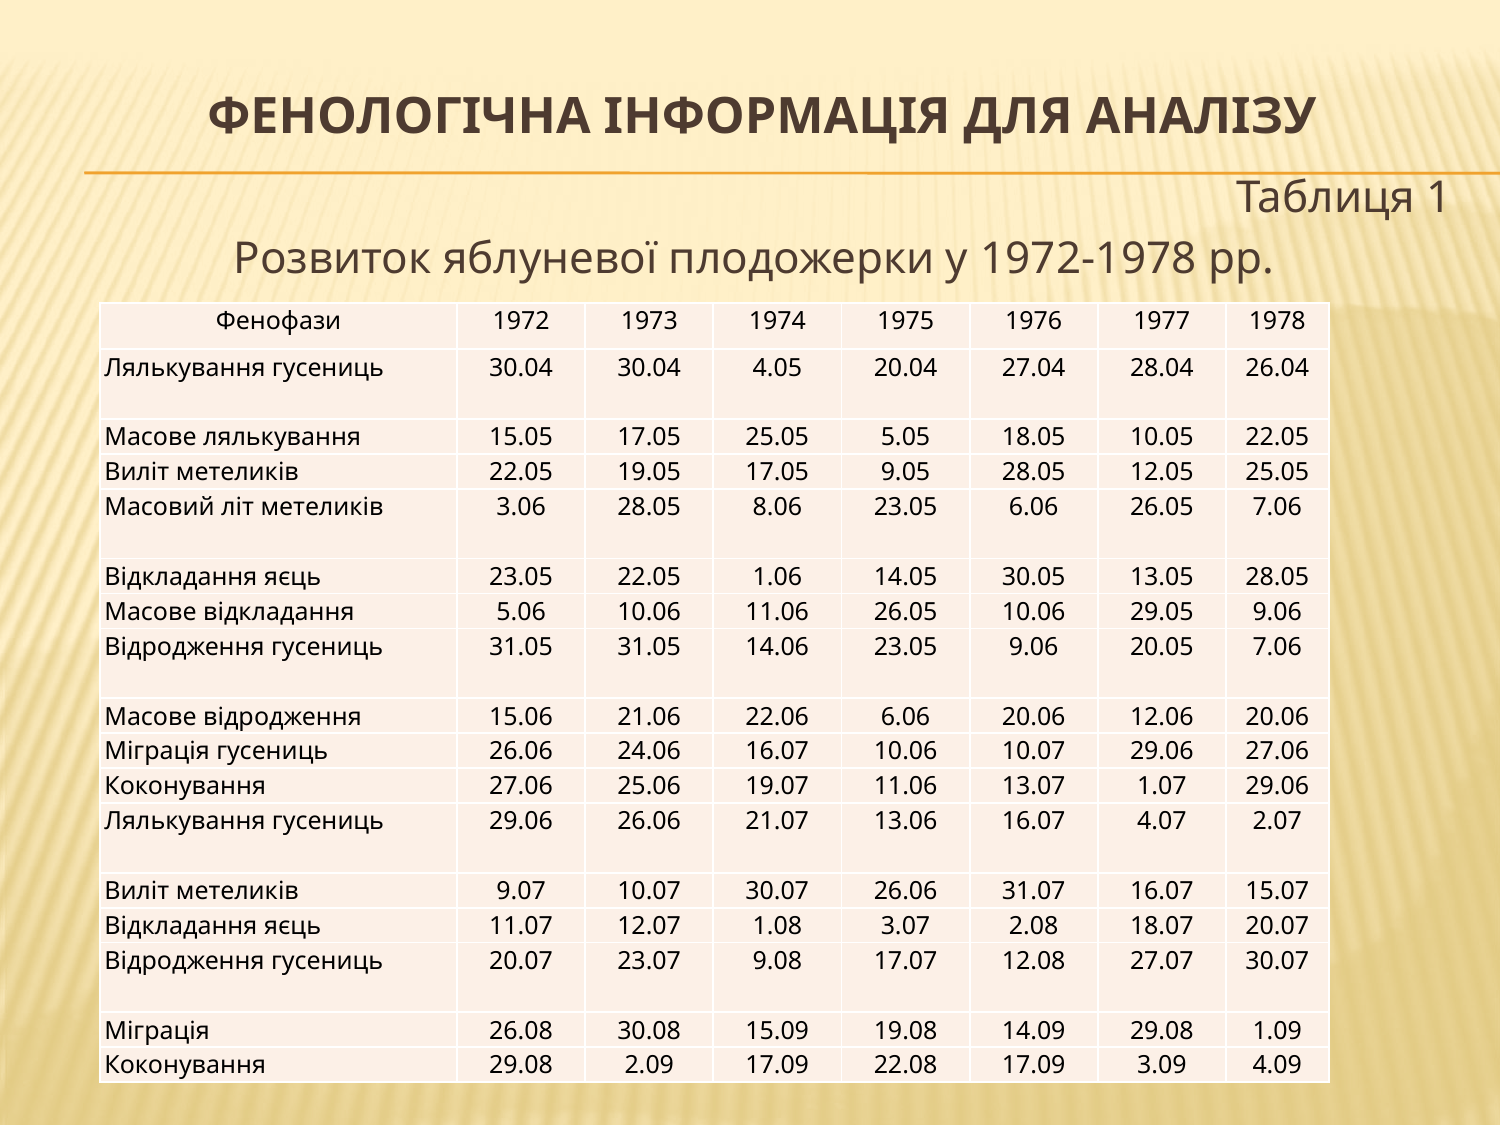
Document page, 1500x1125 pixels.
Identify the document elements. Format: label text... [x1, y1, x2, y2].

table_cell 19.05 [586, 455, 712, 488]
table_cell 23.05 [842, 490, 969, 558]
table_cell 27.06 [1227, 734, 1328, 767]
table_cell 13.06 [842, 804, 969, 872]
table_cell 10.06 [842, 734, 969, 767]
table_cell 26.05 [1099, 490, 1225, 558]
table_cell 30.05 [971, 559, 1097, 593]
table_cell 9.07 [458, 874, 584, 907]
table_cell 20.07 [458, 943, 584, 1011]
table_cell 28.05 [586, 490, 712, 558]
table_cell 14.09 [971, 1013, 1097, 1046]
table_cell 17.05 [714, 455, 841, 488]
table_cell 28.05 [971, 455, 1097, 488]
table_cell 17.05 [586, 420, 712, 453]
table_cell 29.08 [458, 1048, 584, 1081]
table_cell 22.05 [1227, 420, 1328, 453]
table_header 1973 [586, 304, 712, 348]
table_cell Коконування [101, 769, 456, 802]
table_cell Відродження гусениць [101, 629, 456, 697]
table_cell 21.07 [714, 804, 841, 872]
table_cell 6.06 [842, 699, 969, 732]
table_cell 1.08 [714, 909, 841, 942]
table_cell 13.07 [971, 769, 1097, 802]
table_cell 15.05 [458, 420, 584, 453]
table_cell 16.07 [971, 804, 1097, 872]
table_cell 3.06 [458, 490, 584, 558]
table_cell 31.05 [458, 629, 584, 697]
table_cell 7.06 [1227, 629, 1328, 697]
table_cell 9.06 [1227, 594, 1328, 628]
table_cell 31.07 [971, 874, 1097, 907]
table_cell Виліт метеликів [101, 455, 456, 488]
table_cell 20.07 [1227, 909, 1328, 942]
table_cell 5.05 [842, 420, 969, 453]
table_cell 7.06 [1227, 490, 1328, 558]
table_cell 3.07 [842, 909, 969, 942]
table_cell 10.07 [971, 734, 1097, 767]
table_cell 25.05 [714, 420, 841, 453]
table_cell 31.05 [586, 629, 712, 697]
table_cell 20.06 [971, 699, 1097, 732]
table_cell 12.06 [1099, 699, 1225, 732]
table_cell 17.09 [714, 1048, 841, 1081]
table_cell 14.05 [842, 559, 969, 593]
table_cell 2.09 [586, 1048, 712, 1081]
table_cell 20.06 [1227, 699, 1328, 732]
table_cell Виліт метеликів [101, 874, 456, 907]
table_header 1972 [458, 304, 584, 348]
table_cell 1.07 [1099, 769, 1225, 802]
table_cell 12.05 [1099, 455, 1225, 488]
table_cell Лялькування гусениць [101, 350, 456, 418]
table_cell 15.09 [714, 1013, 841, 1046]
table_cell 30.07 [714, 874, 841, 907]
table_cell 29.05 [1099, 594, 1225, 628]
table_cell 11.06 [842, 769, 969, 802]
table_cell 10.05 [1099, 420, 1225, 453]
table_cell 17.09 [971, 1048, 1097, 1081]
table_cell 11.06 [714, 594, 841, 628]
table_cell 30.08 [586, 1013, 712, 1046]
table_cell Лялькування гусениць [101, 804, 456, 872]
table_cell 30.04 [586, 350, 712, 418]
table_cell Масове відкладання [101, 594, 456, 628]
table_header 1976 [971, 304, 1097, 348]
table_cell 22.08 [842, 1048, 969, 1081]
table_cell 20.04 [842, 350, 969, 418]
table_cell 15.06 [458, 699, 584, 732]
table_cell 10.06 [586, 594, 712, 628]
table_cell 26.05 [842, 594, 969, 628]
table_cell 27.07 [1099, 943, 1225, 1011]
table_cell 26.06 [842, 874, 969, 907]
table_cell Масове лялькування [101, 420, 456, 453]
table_cell Масове відродження [101, 699, 456, 732]
table_cell 23.07 [586, 943, 712, 1011]
table_cell 11.07 [458, 909, 584, 942]
table_cell 18.07 [1099, 909, 1225, 942]
table_cell Міграція гусениць [101, 734, 456, 767]
table_cell Відкладання яєць [101, 559, 456, 593]
table_cell 9.06 [971, 629, 1097, 697]
table_cell 10.06 [971, 594, 1097, 628]
table_cell 10.07 [586, 874, 712, 907]
table_cell 6.06 [971, 490, 1097, 558]
table_cell 25.05 [1227, 455, 1328, 488]
table_cell 4.07 [1099, 804, 1225, 872]
table_cell 23.05 [842, 629, 969, 697]
list Таблиця 1 Розвиток яблуневої плодожерки у 1972-1978 pp. [41, 160, 1467, 291]
table_cell 4.05 [714, 350, 841, 418]
table_cell 28.04 [1099, 350, 1225, 418]
table_cell 29.06 [458, 804, 584, 872]
table_cell 25.06 [586, 769, 712, 802]
table_cell 14.06 [714, 629, 841, 697]
table_cell Відродження гусениць [101, 943, 456, 1011]
table_cell 27.04 [971, 350, 1097, 418]
table_cell 26.06 [586, 804, 712, 872]
table_header Фенофази [101, 304, 456, 348]
table_header 1974 [714, 304, 841, 348]
table_cell 28.05 [1227, 559, 1328, 593]
table_cell 22.05 [458, 455, 584, 488]
table_cell 29.08 [1099, 1013, 1225, 1046]
table_cell 19.07 [714, 769, 841, 802]
table_cell 15.07 [1227, 874, 1328, 907]
table_cell 27.06 [458, 769, 584, 802]
table_cell 22.05 [586, 559, 712, 593]
table_cell 8.06 [714, 490, 841, 558]
table_cell Відкладання яєць [101, 909, 456, 942]
table_cell 30.07 [1227, 943, 1328, 1011]
table_cell 17.07 [842, 943, 969, 1011]
table_cell 21.06 [586, 699, 712, 732]
table_cell 26.06 [458, 734, 584, 767]
table_cell 2.08 [971, 909, 1097, 942]
table_header 1978 [1227, 304, 1328, 348]
table_cell 29.06 [1099, 734, 1225, 767]
table_header 1975 [842, 304, 969, 348]
table_cell 23.05 [458, 559, 584, 593]
table_cell 4.09 [1227, 1048, 1328, 1081]
table_cell 29.06 [1227, 769, 1328, 802]
table_cell 16.07 [1099, 874, 1225, 907]
table_cell 24.06 [586, 734, 712, 767]
table_cell 26.04 [1227, 350, 1328, 418]
table_cell 26.08 [458, 1013, 584, 1046]
table_cell 2.07 [1227, 804, 1328, 872]
table_cell 9.05 [842, 455, 969, 488]
table_cell 9.08 [714, 943, 841, 1011]
title Фенологічна інформація для аналізу [50, 75, 1475, 213]
table_cell 1.09 [1227, 1013, 1328, 1046]
table_cell 3.09 [1099, 1048, 1225, 1081]
table_cell 19.08 [842, 1013, 969, 1046]
table_cell 16.07 [714, 734, 841, 767]
table_cell 18.05 [971, 420, 1097, 453]
table_cell 12.08 [971, 943, 1097, 1011]
table_cell Масовий літ метеликів [101, 490, 456, 558]
table_cell Міграція [101, 1013, 456, 1046]
table_cell 22.06 [714, 699, 841, 732]
table_cell 12.07 [586, 909, 712, 942]
table_cell 13.05 [1099, 559, 1225, 593]
table_cell 20.05 [1099, 629, 1225, 697]
table_cell 30.04 [458, 350, 584, 418]
table_cell Коконування [101, 1048, 456, 1081]
table_cell 5.06 [458, 594, 584, 628]
table_header 1977 [1099, 304, 1225, 348]
table_cell 1.06 [714, 559, 841, 593]
